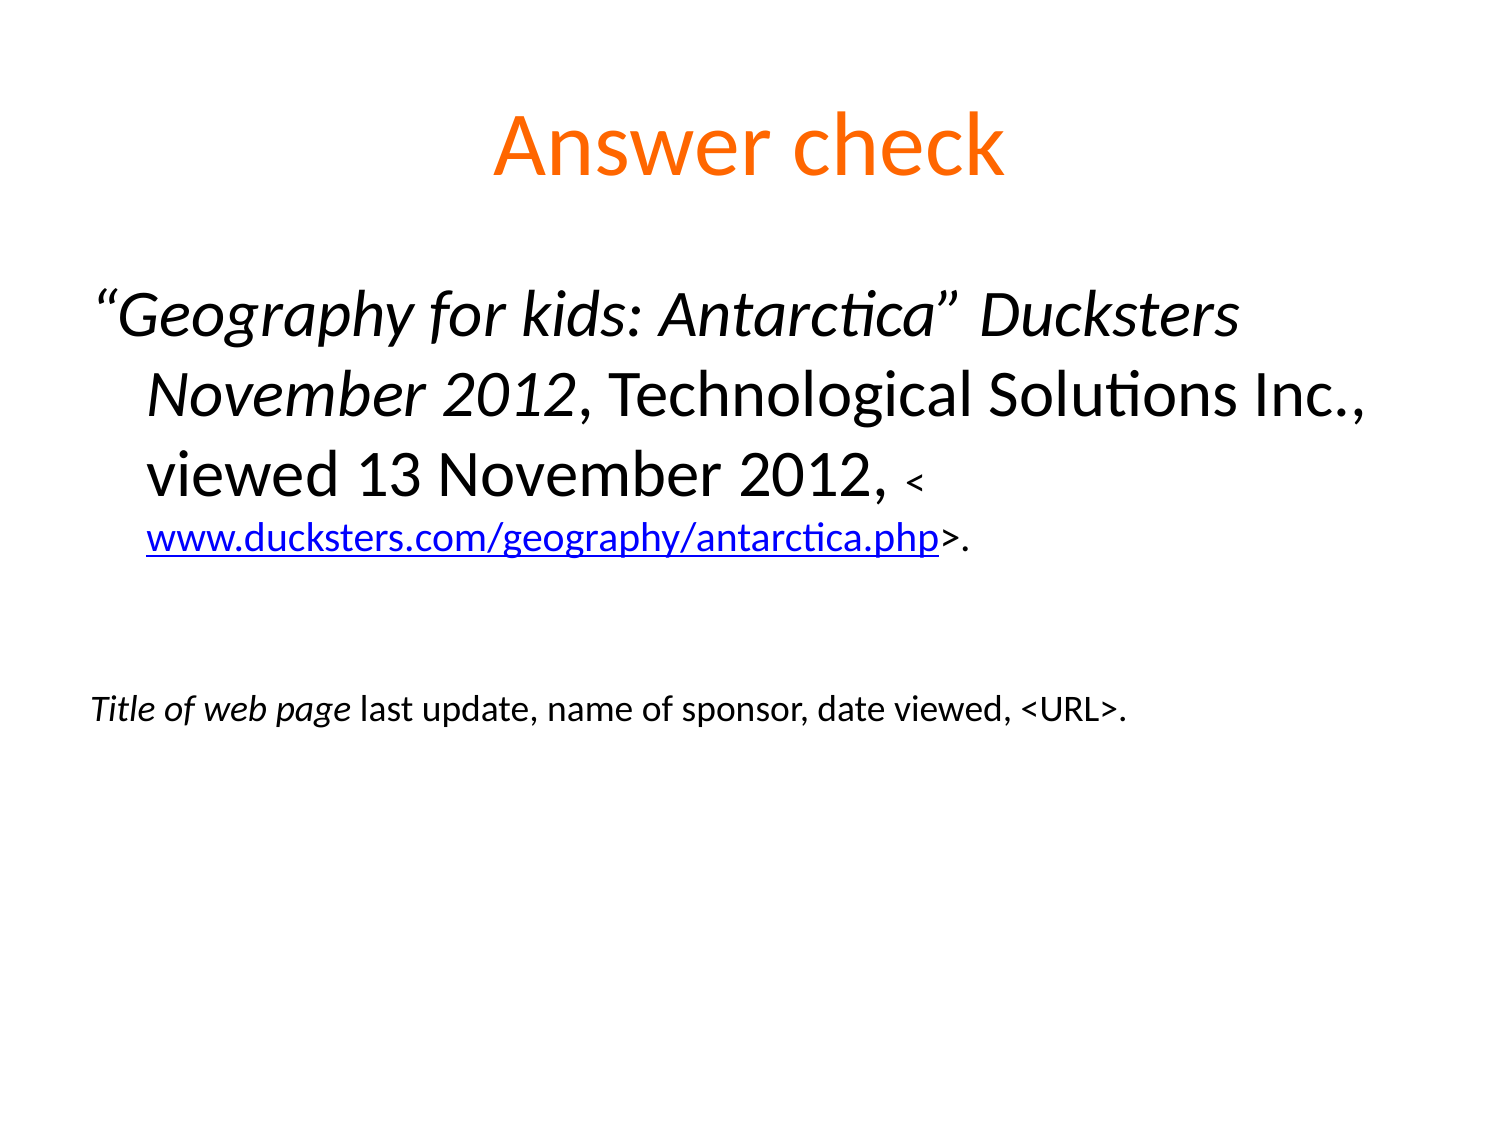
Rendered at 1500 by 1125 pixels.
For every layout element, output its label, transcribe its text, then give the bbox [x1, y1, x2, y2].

title Answer check [75, 45, 1425, 233]
list “Geography for kids: Antarctica” Ducksters November 2012, Technological Solutions Inc., viewed 13 November 2012, <www.ducksters.com/geography/antarctica.php>. Title of web page last update, name of sponsor, date viewed, <URL>. [75, 262, 1425, 1005]
